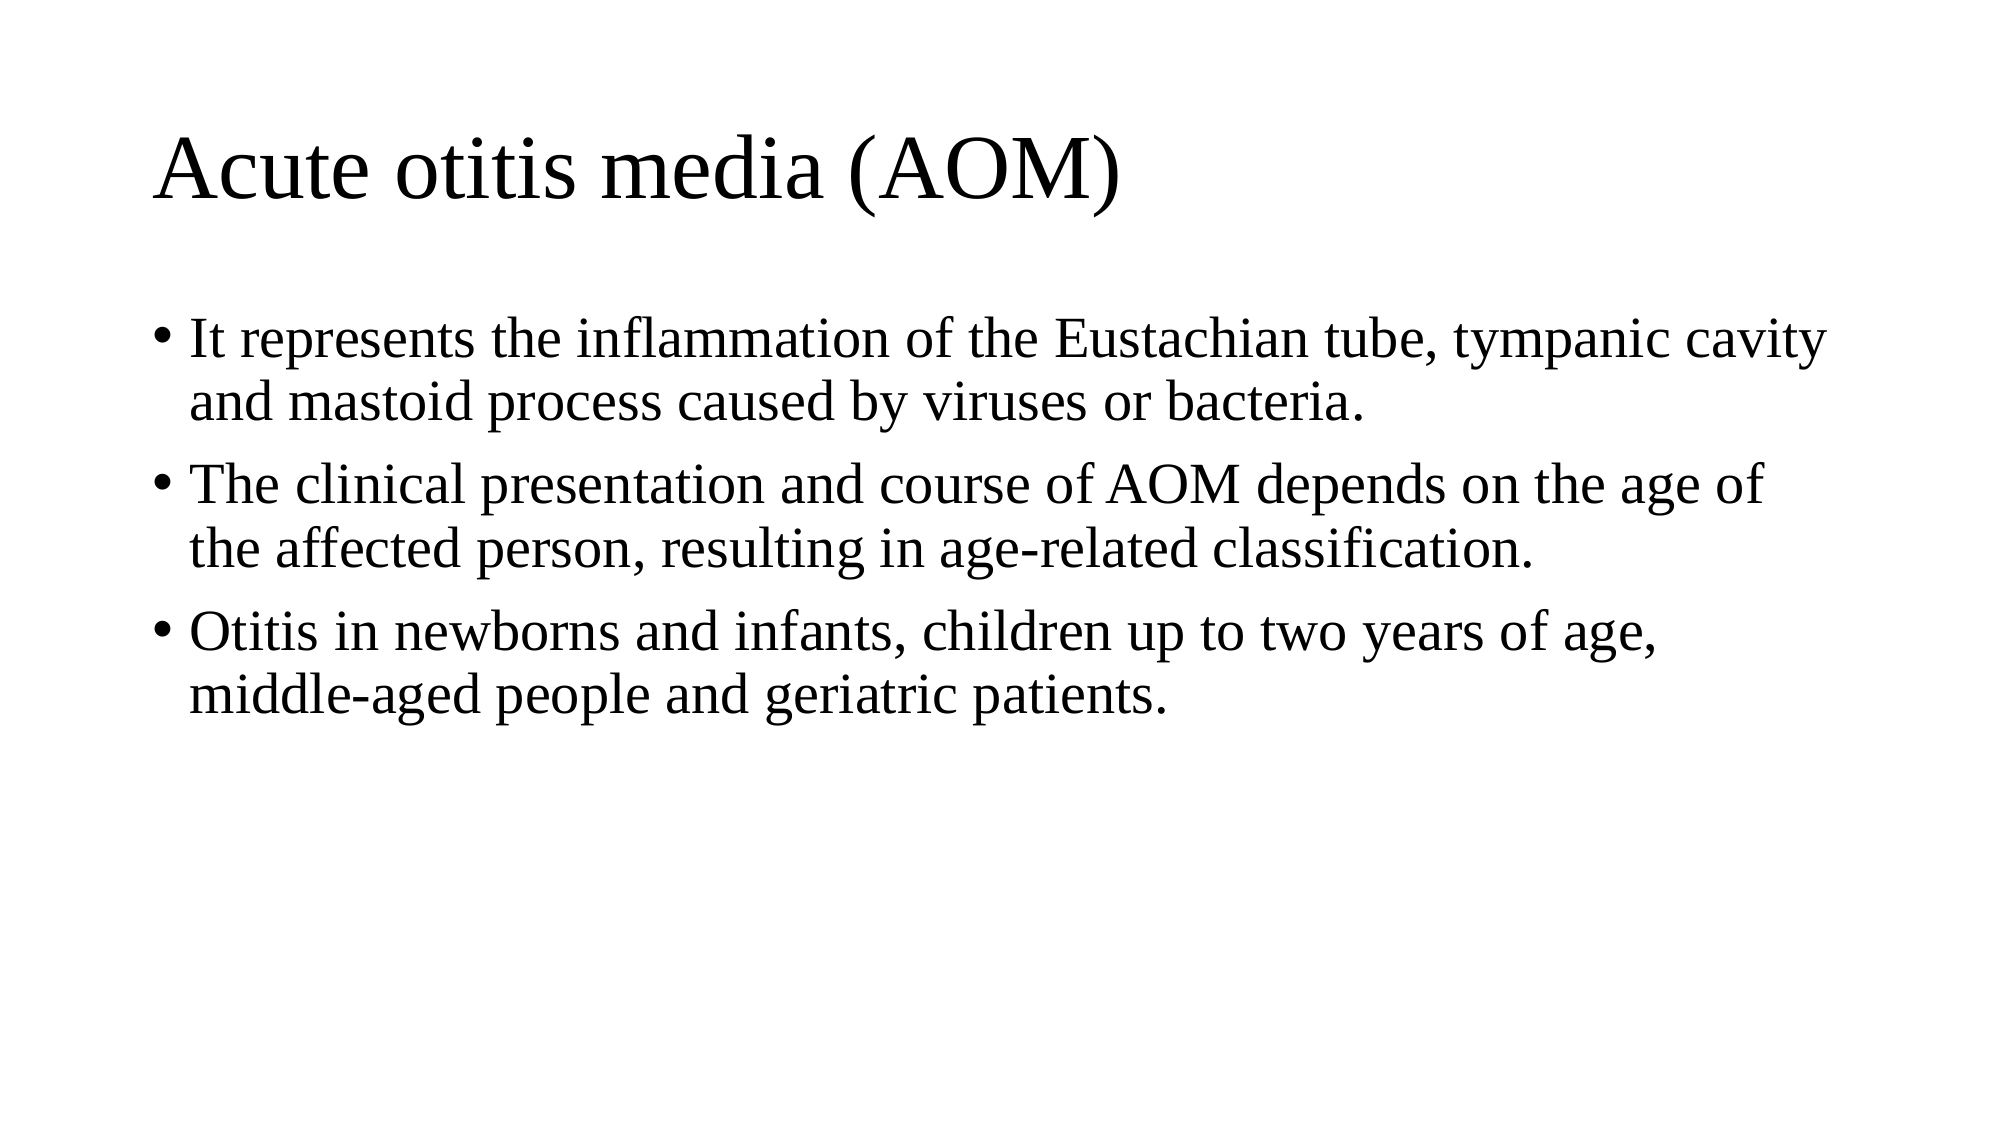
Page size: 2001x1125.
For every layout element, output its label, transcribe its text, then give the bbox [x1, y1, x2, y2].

list It represents the inflammation of the Eustachian tube, tympanic cavity and mastoid process caused by viruses or bacteria. The clinical presentation and course of AOM depends on the age of the affected person, resulting in age-related classification. Otitis in newborns and infants, children up to two years of age, middle-aged people and geriatric patients. [137, 299, 1863, 1014]
title Acute otitis media (AOM) [137, 59, 1863, 278]
